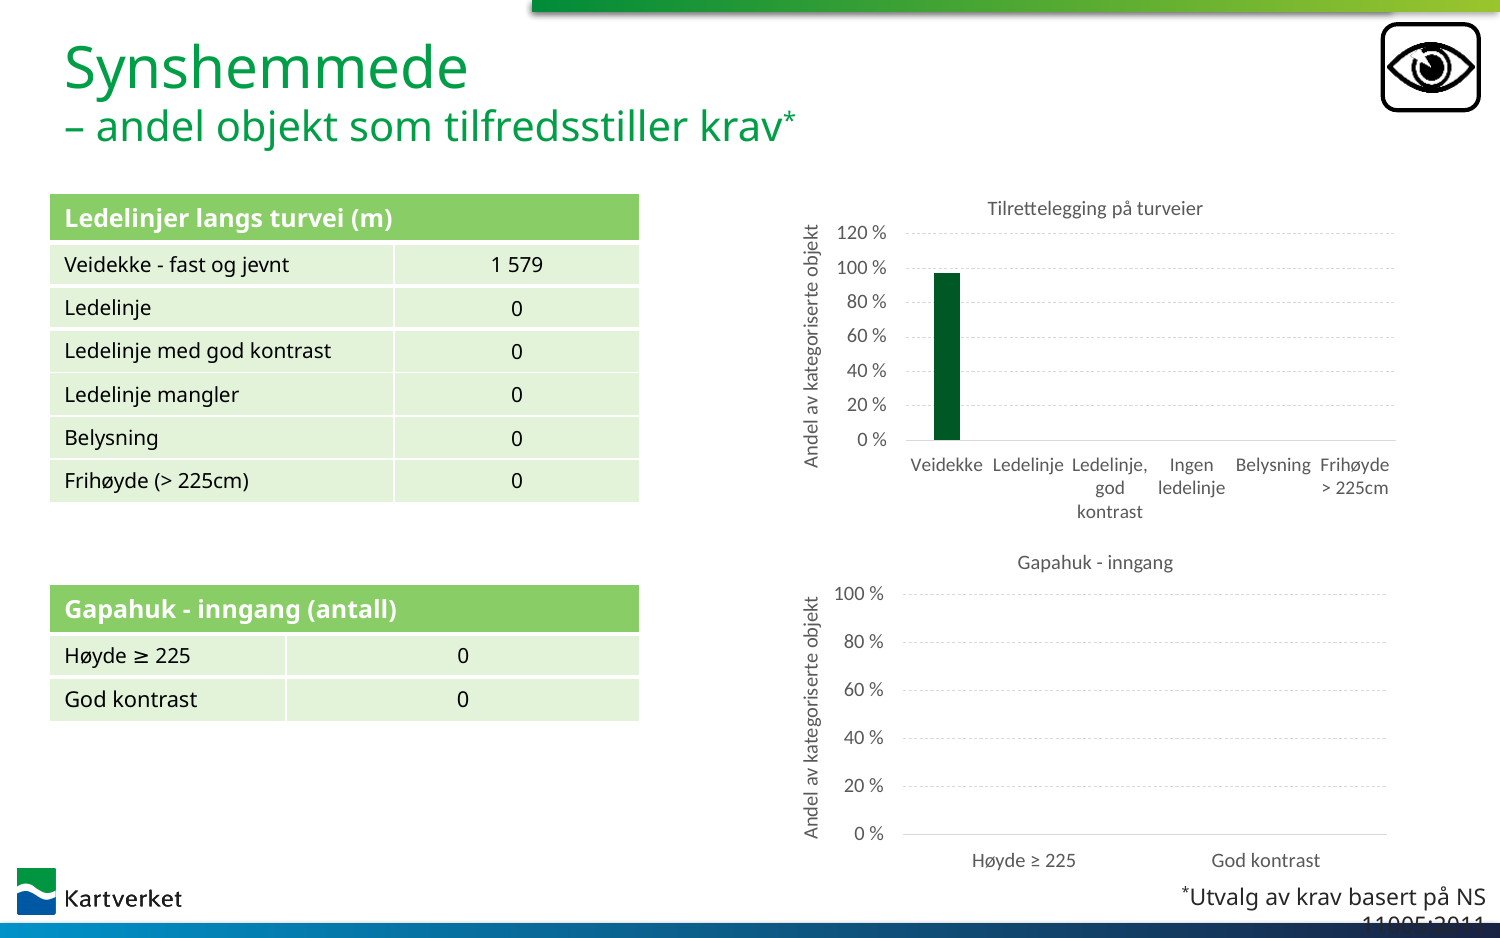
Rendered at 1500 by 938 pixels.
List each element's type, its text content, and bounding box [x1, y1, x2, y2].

table_cell Frihøyde (> 225cm) [50, 460, 393, 502]
table_cell Veidekke - fast og jevnt [50, 245, 393, 284]
picture [791, 187, 1400, 526]
table_cell Ledelinje mangler [50, 373, 393, 415]
table_cell Ledelinje med god kontrast [50, 331, 393, 372]
table_cell 0 [395, 460, 639, 502]
table_cell 0 [395, 288, 639, 327]
table_cell Høyde ≥ 225 [50, 636, 285, 675]
table_cell 0 [395, 417, 639, 458]
table_cell 0 [395, 373, 639, 415]
table_header Gapahuk - inngang (antall) [50, 585, 639, 632]
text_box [1382, 24, 1480, 111]
table_cell God kontrast [50, 679, 285, 721]
text_box Synshemmede – andel objekt som tilfredsstiller krav* [49, 24, 1431, 158]
table_cell Belysning [50, 417, 393, 458]
picture [791, 541, 1400, 880]
table_cell Ledelinje [50, 288, 393, 327]
table_cell 0 [287, 636, 639, 675]
text_box *Utvalg av krav basert på NS 11005:2011 [1068, 873, 1500, 938]
table_header Ledelinjer langs turvei (m) [50, 194, 639, 240]
table_cell 0 [287, 679, 639, 721]
table_cell 0 [395, 331, 639, 372]
table_cell 1 579 [395, 245, 639, 284]
